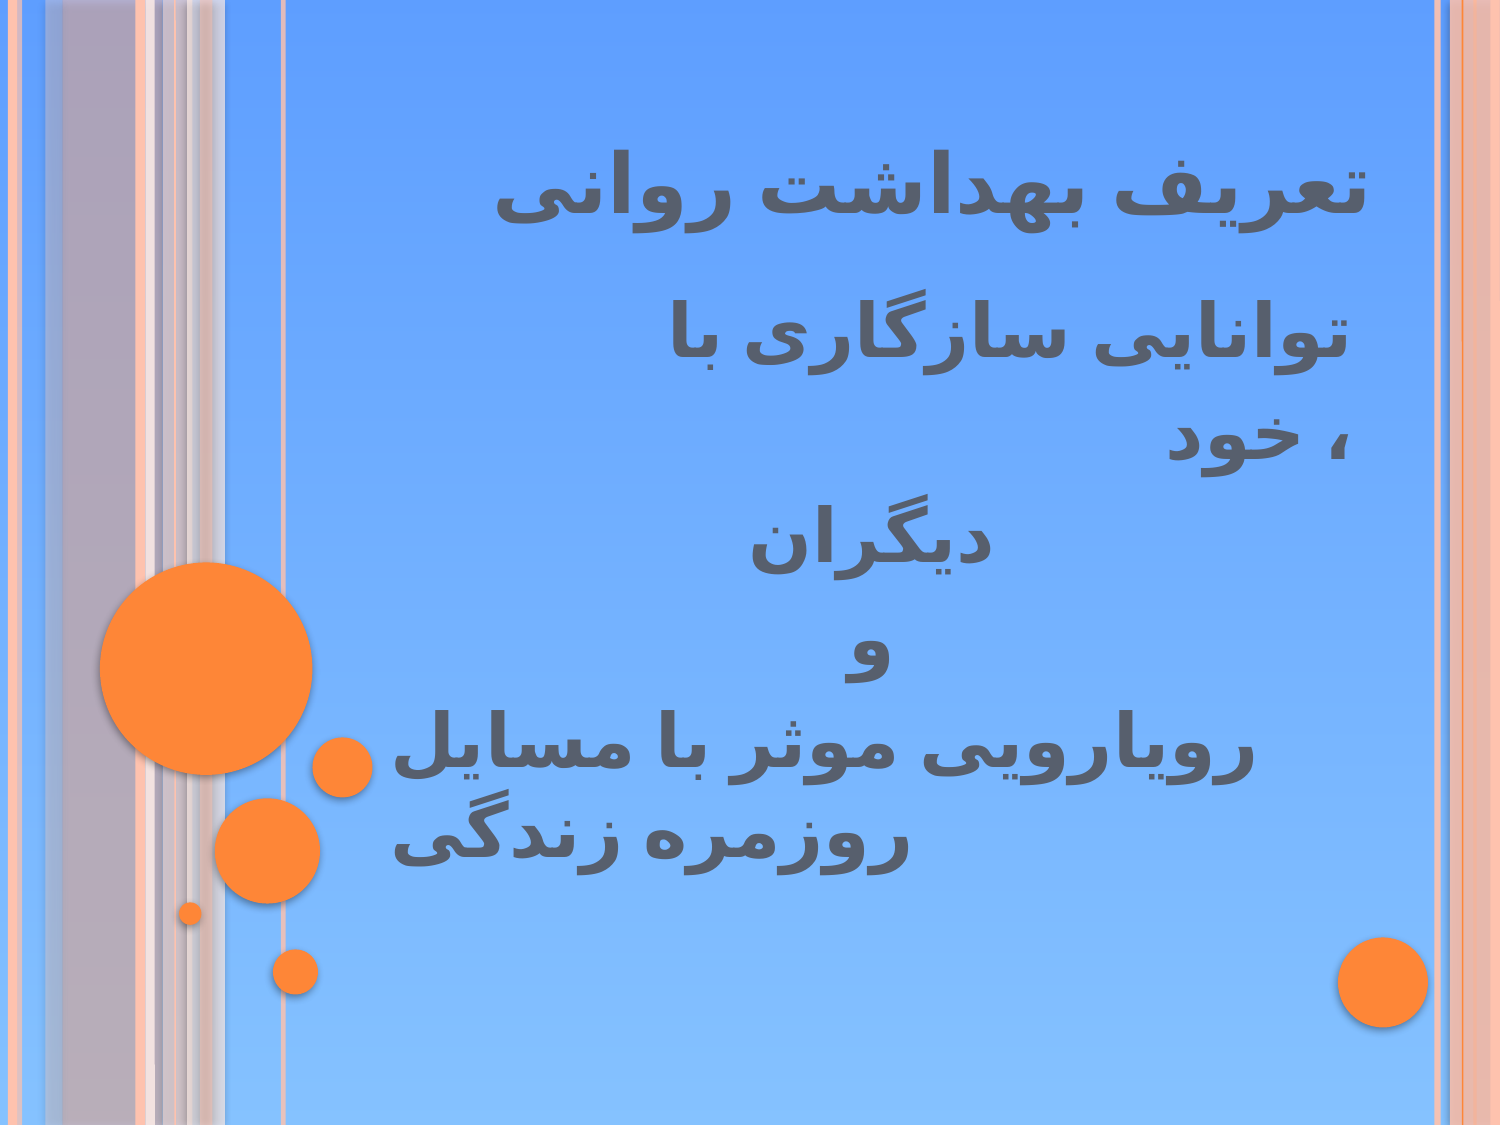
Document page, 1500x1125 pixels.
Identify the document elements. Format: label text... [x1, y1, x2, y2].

title تعریف بهداشت روانی [375, 87, 1388, 238]
subtitle توانایی سازگاری با خود ، دیگران و رویارویی موثر با مسایل روزمره زندگی [375, 275, 1388, 1046]
